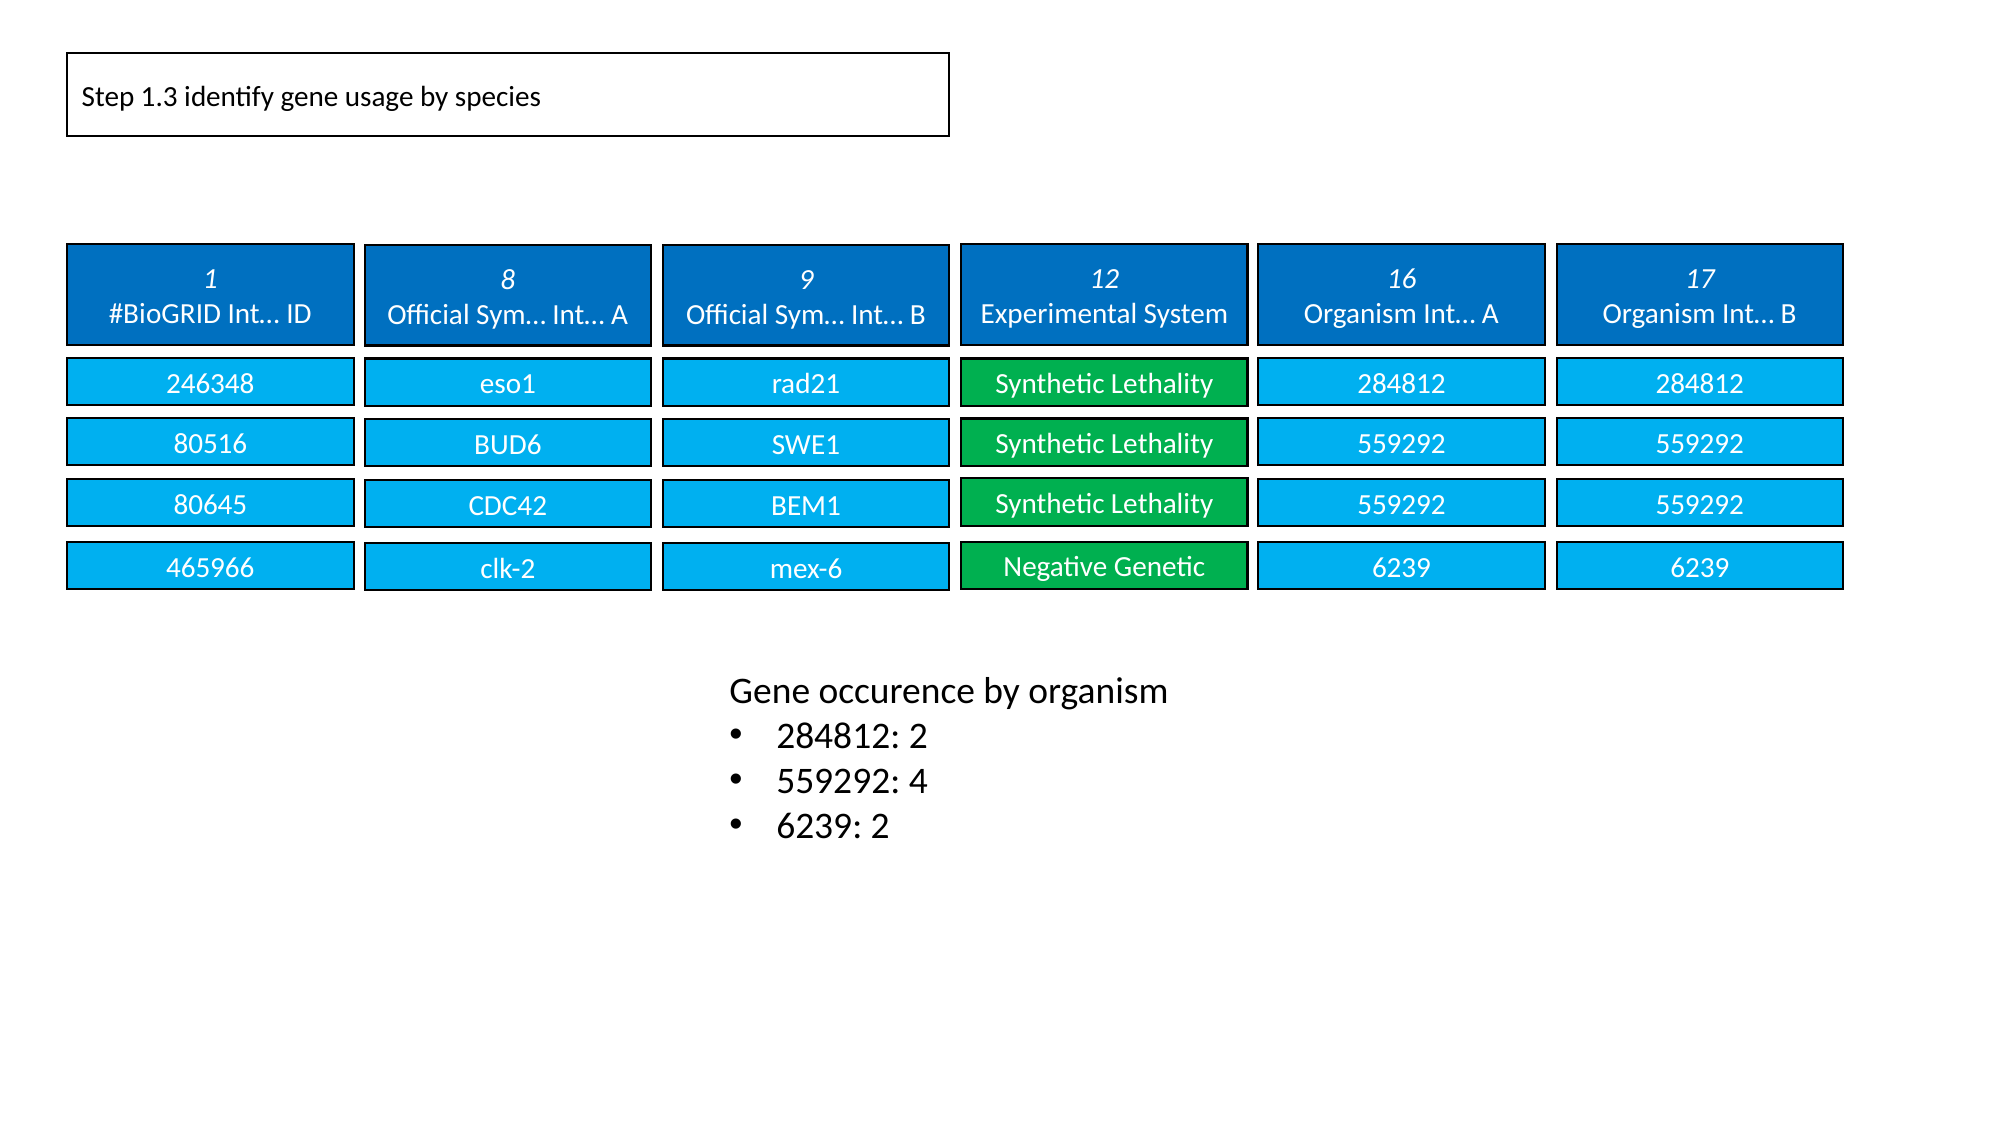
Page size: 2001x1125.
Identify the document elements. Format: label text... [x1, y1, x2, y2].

text_box CDC42 [364, 479, 652, 528]
text_box Synthetic Lethality [960, 477, 1249, 527]
text_box 559292 [1556, 417, 1844, 466]
text_box Negative Genetic [960, 541, 1249, 590]
text_box 6239 [1556, 541, 1844, 590]
text_box 80645 [66, 478, 355, 527]
text_box BEM1 [662, 479, 950, 528]
text_box 12 Experimental System [960, 243, 1249, 346]
text_box rad21 [662, 357, 950, 407]
text_box 559292 [1257, 478, 1546, 527]
text_box Gene occurence by organism 284812: 2 559292: 4 6239: 2 [714, 658, 1184, 854]
text_box 284812 [1257, 357, 1546, 406]
text_box Step 1.3 identify gene usage by species [66, 52, 950, 137]
text_box 17 Organism Int… B [1556, 243, 1844, 346]
text_box Synthetic Lethality [960, 417, 1249, 467]
text_box 465966 [66, 541, 355, 590]
text_box SWE1 [662, 418, 950, 467]
text_box 246348 [66, 357, 355, 406]
text_box 559292 [1556, 478, 1844, 527]
text_box mex-6 [662, 542, 950, 591]
text_box clk-2 [364, 542, 652, 591]
text_box eso1 [364, 357, 652, 407]
text_box BUD6 [364, 418, 652, 467]
text_box 9 Official Sym… Int… B [662, 244, 950, 347]
text_box 559292 [1257, 417, 1546, 466]
text_box 1 #BioGRID Int… ID [66, 243, 355, 346]
text_box 6239 [1257, 541, 1546, 590]
text_box 8 Official Sym… Int… A [364, 244, 652, 347]
text_box 284812 [1556, 357, 1844, 406]
text_box Synthetic Lethality [960, 357, 1249, 407]
text_box 16 Organism Int… A [1257, 243, 1546, 346]
text_box 80516 [66, 417, 355, 466]
